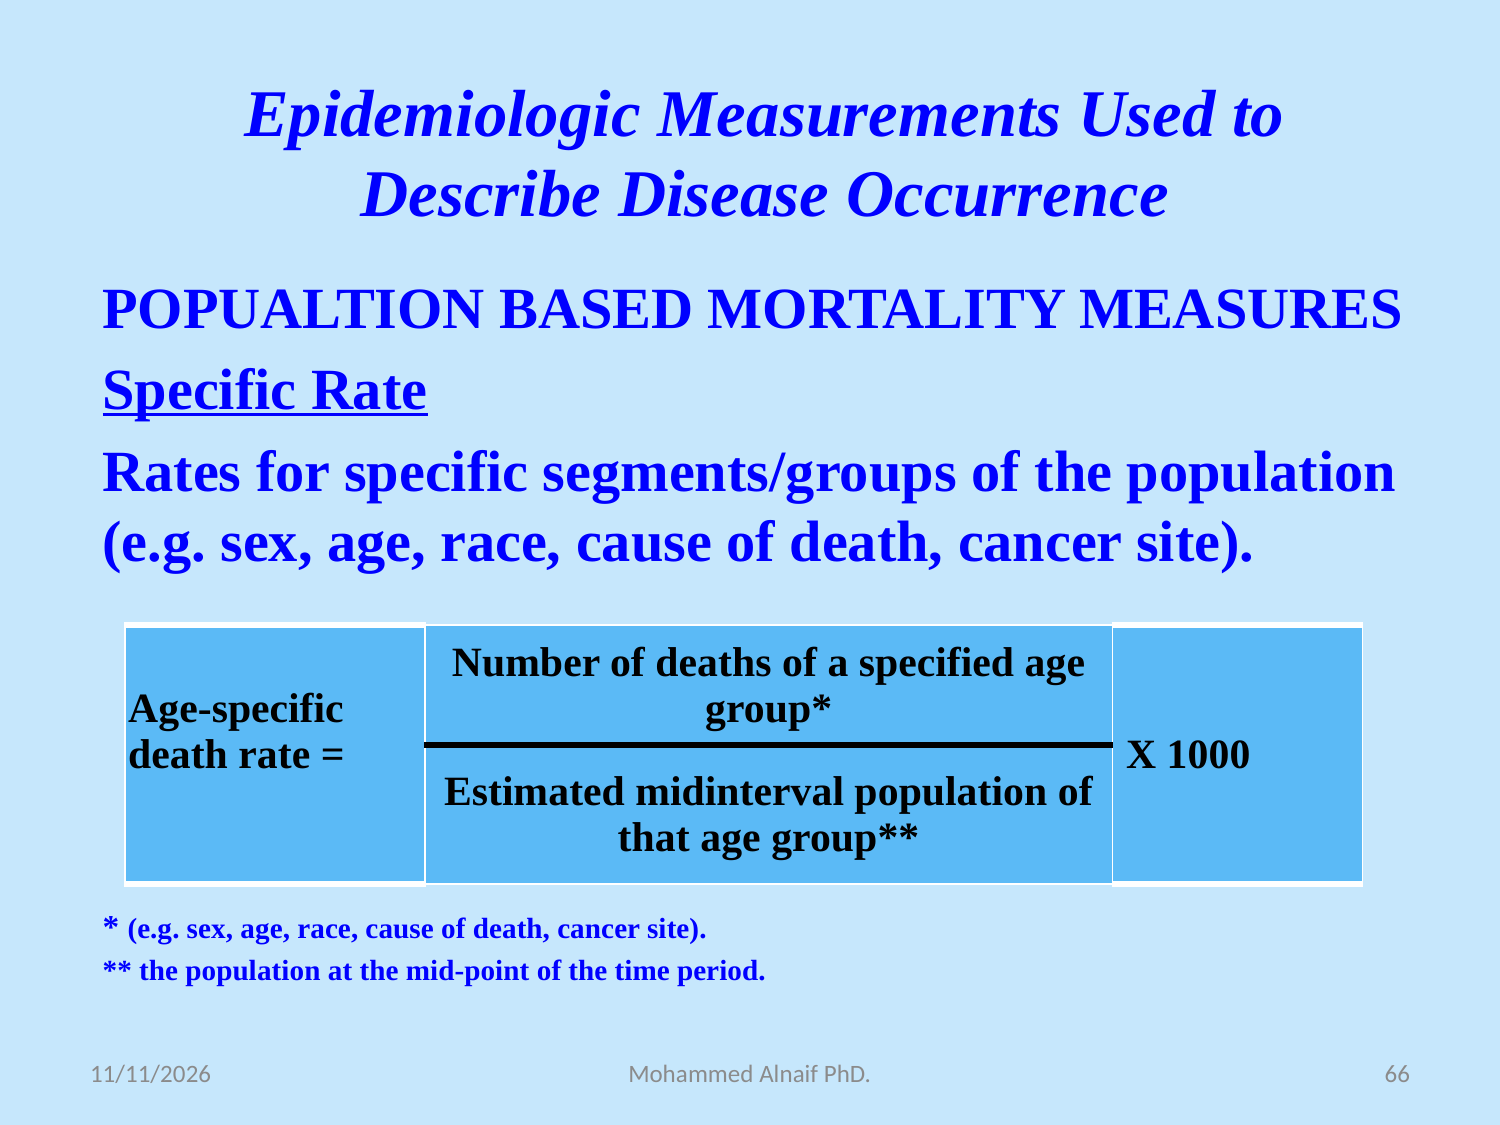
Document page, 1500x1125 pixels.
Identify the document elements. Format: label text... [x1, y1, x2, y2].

title Epidemiologic Measurements Used to Describe Disease Occurrence [75, 50, 1425, 250]
table_header X 1000 [1113, 628, 1362, 881]
slide_number 66 [1074, 1042, 1425, 1103]
footer Mohammed Alnaif PhD. [512, 1042, 988, 1103]
table_cell Estimated midinterval population of that age group** [426, 748, 1112, 883]
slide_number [75, 1042, 425, 1103]
table_header Number of deaths of a specified age group* [426, 626, 1112, 742]
subtitle POPUALTION BASED MORTALITY MEASURES Specific Rate Rates for specific segments/groups of the population (e.g. sex, age, race, cause of death, cancer site). * (e.g. sex, age, race, cause of death, cancer site). ** the population at the mid-point of the time period. [87, 262, 1463, 1013]
table_header Age-specific death rate = [126, 628, 424, 881]
